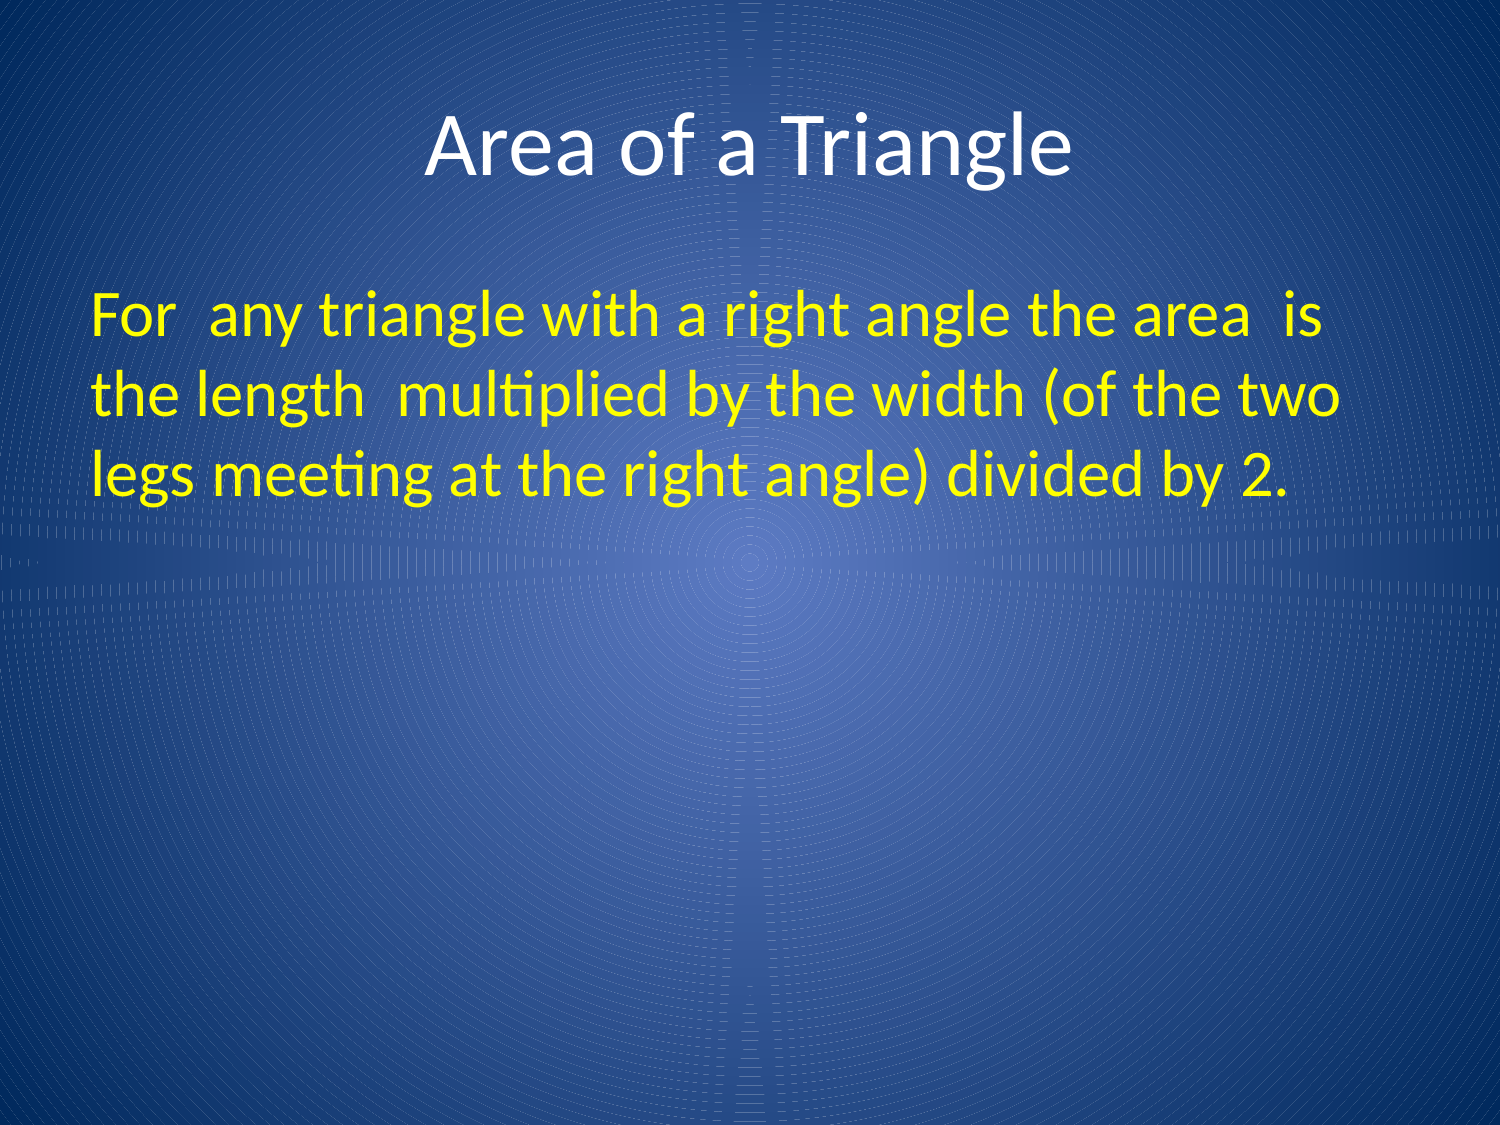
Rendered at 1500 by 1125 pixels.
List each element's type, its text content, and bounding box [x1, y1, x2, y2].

list For any triangle with a right angle the area is the length multiplied by the width (of the two legs meeting at the right angle) divided by 2. [75, 262, 1425, 1005]
title Area of a Triangle [75, 45, 1425, 233]
